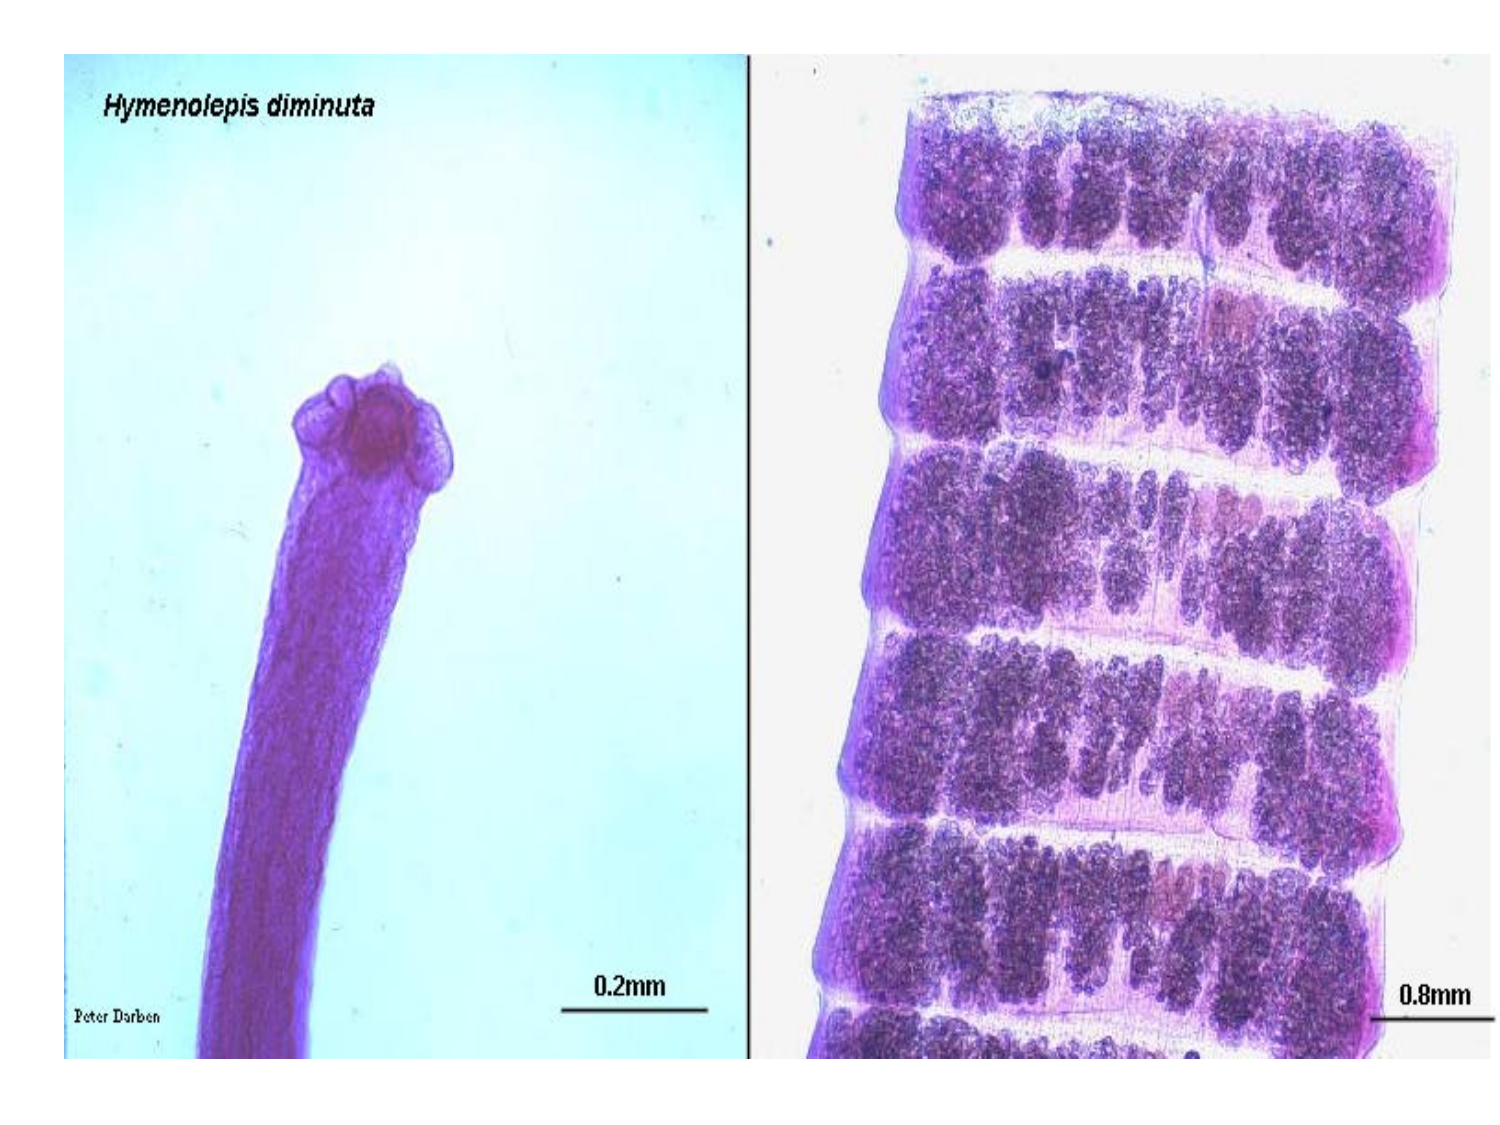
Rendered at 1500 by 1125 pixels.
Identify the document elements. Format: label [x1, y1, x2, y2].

picture [64, 54, 1500, 1059]
